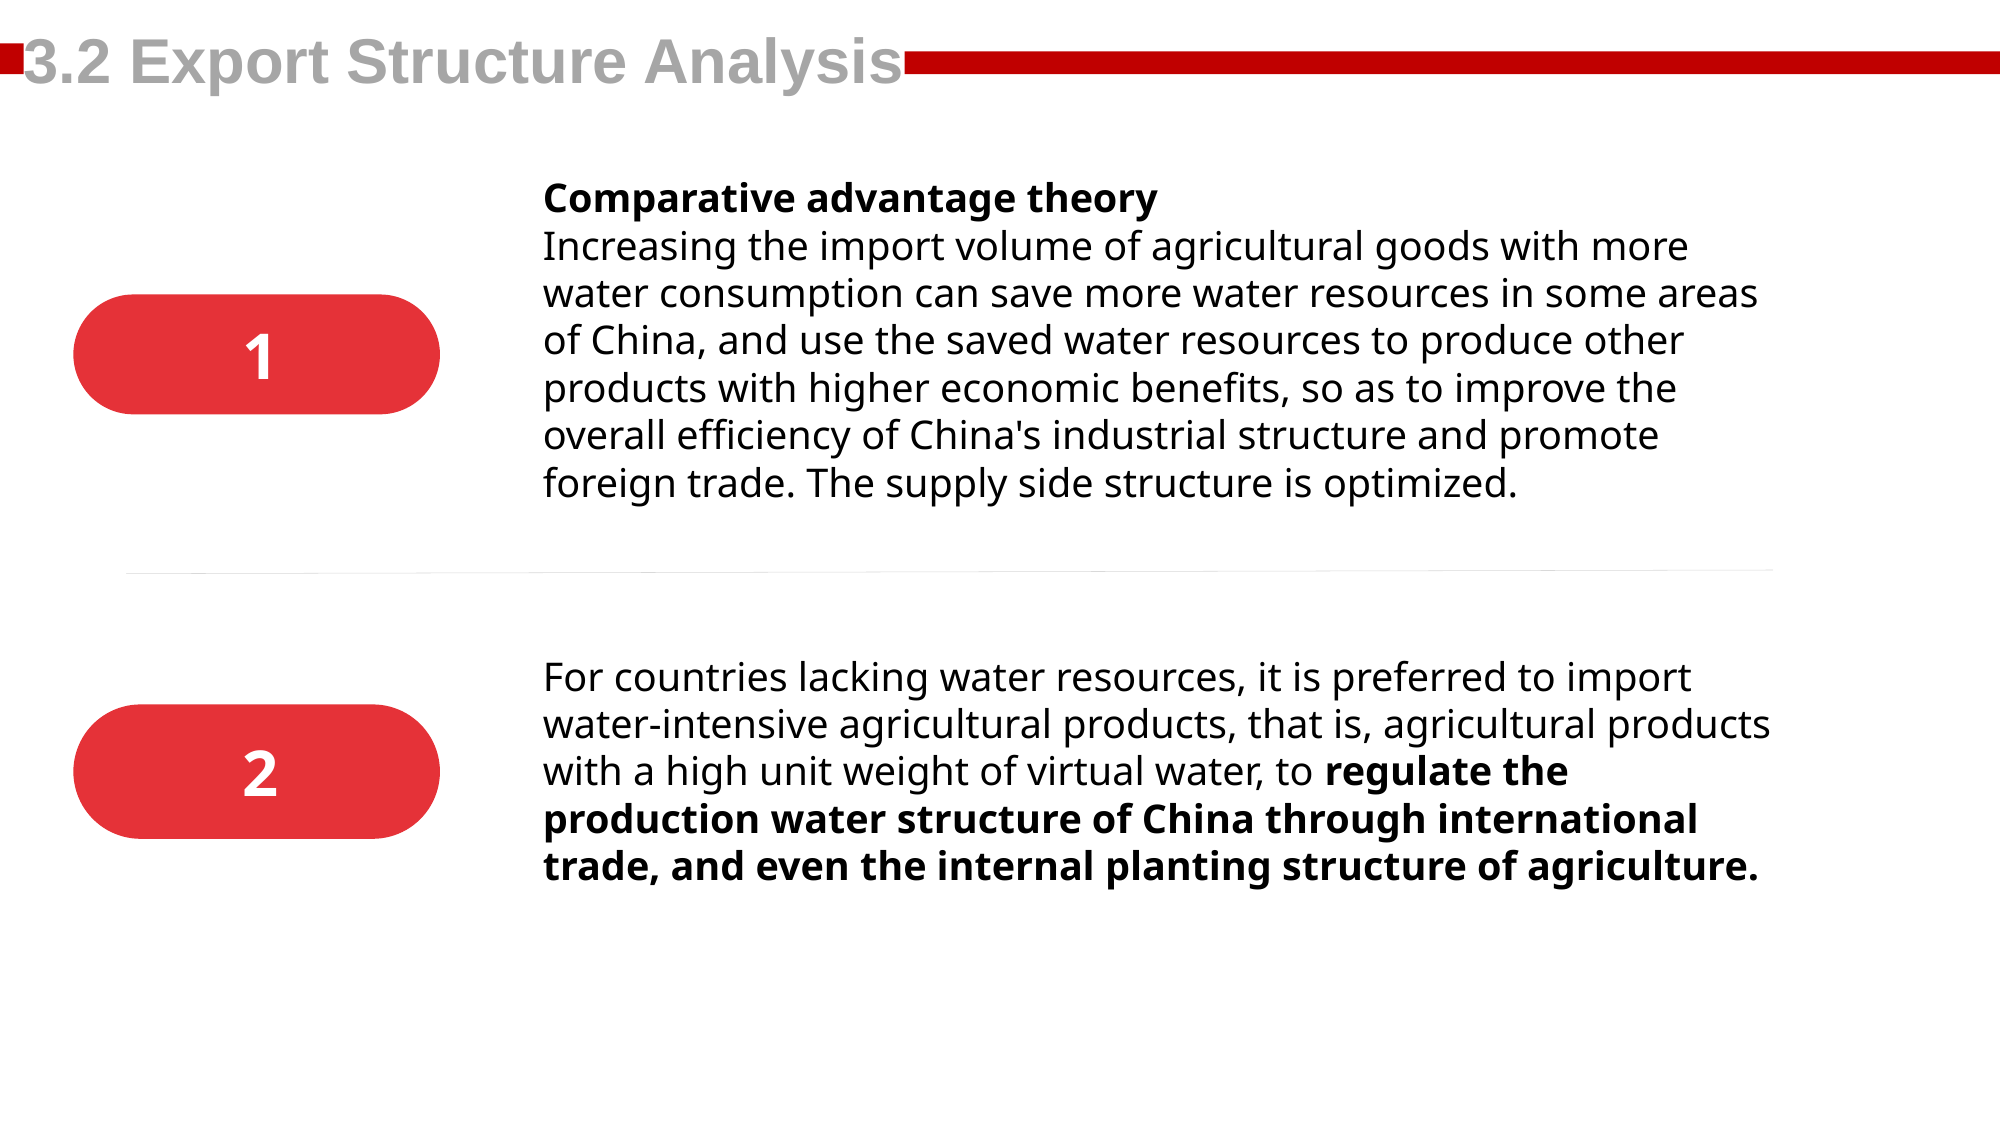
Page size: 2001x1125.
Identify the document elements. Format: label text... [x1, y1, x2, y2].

text_box For countries lacking water resources, it is preferred to import water-intensive agricultural products, that is, agricultural products with a high unit weight of virtual water, to regulate the production water structure of China through international trade, and even the internal planting structure of agriculture. [528, 644, 1800, 896]
text_box Comparative advantage theory Increasing the import volume of agricultural goods with more water consumption can save more water resources in some areas of China, and use the saved water resources to produce other products with higher economic benefits, so as to improve the overall efficiency of China's industrial structure and promote foreign trade. The supply side structure is optimized. [528, 142, 1790, 513]
text_box 2 [126, 725, 396, 817]
text_box 3.2 Export Structure Analysis [23, 20, 922, 97]
text_box [922, 50, 2000, 75]
text_box [73, 704, 440, 839]
text_box [0, 42, 23, 75]
text_box [73, 294, 440, 415]
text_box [126, 569, 1773, 574]
text_box 1 [126, 308, 396, 400]
